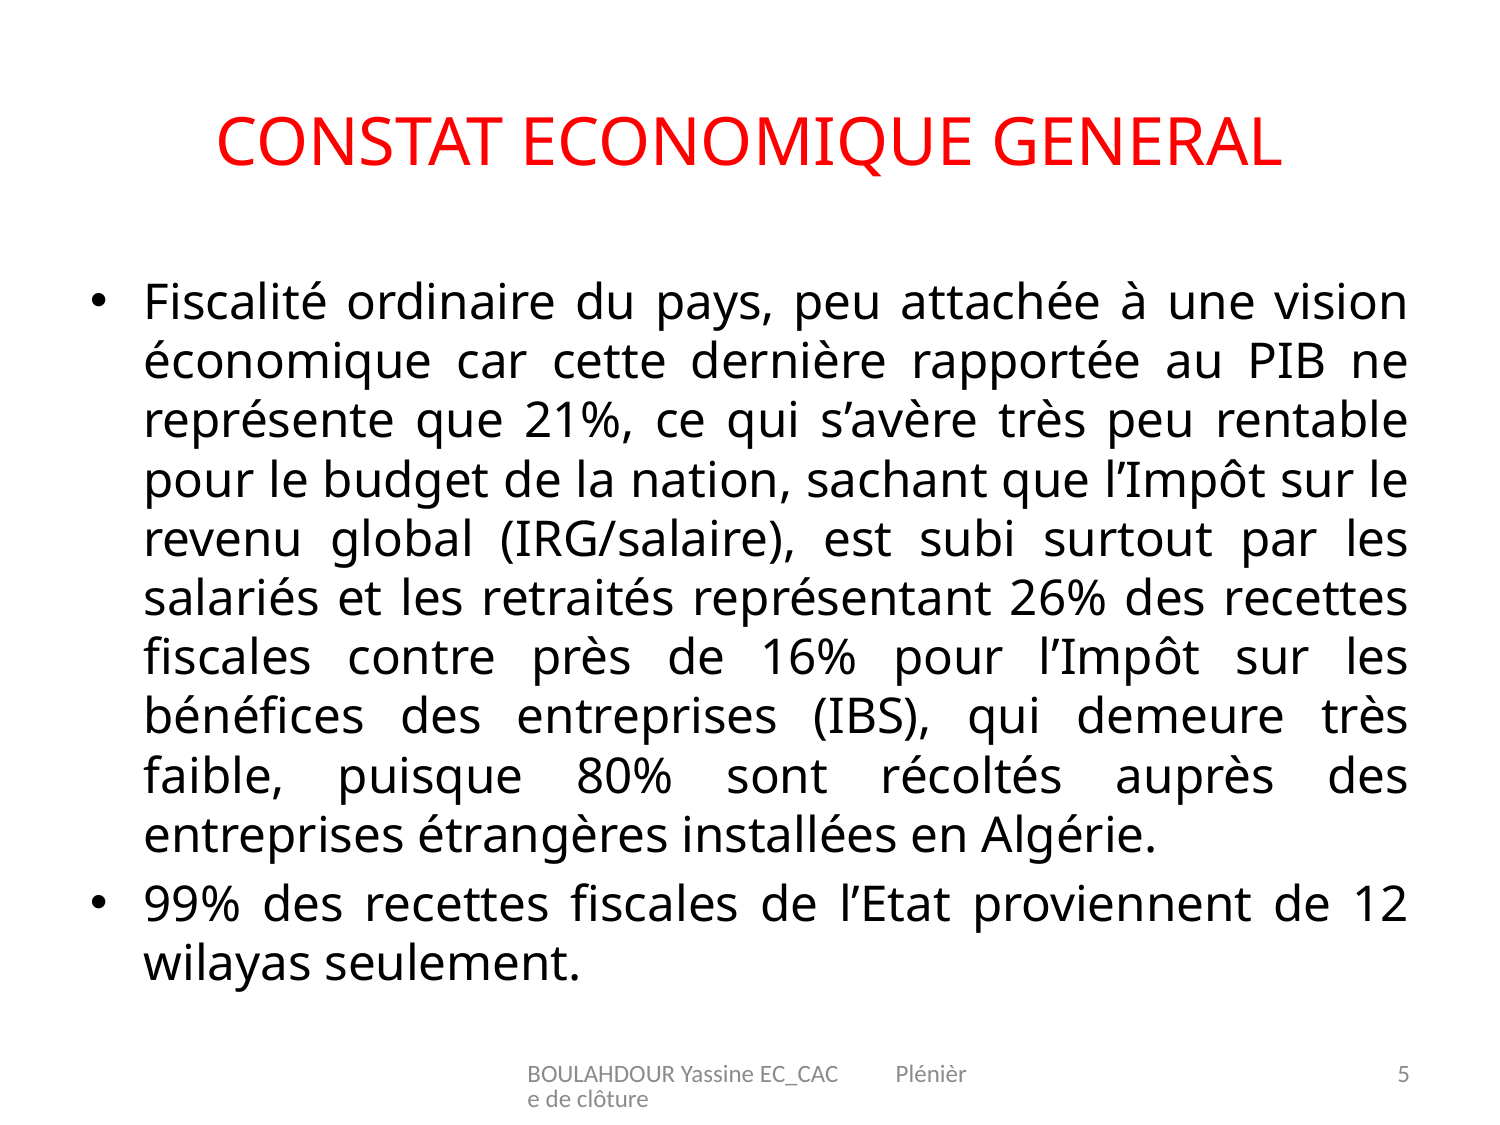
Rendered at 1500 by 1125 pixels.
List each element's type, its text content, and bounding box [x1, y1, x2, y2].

slide_number 5 [1074, 1042, 1425, 1103]
footer BOULAHDOUR Yassine EC_CAC Plénière de clôture [512, 1042, 988, 1103]
title CONSTAT ECONOMIQUE GENERAL [75, 45, 1425, 233]
list Fiscalité ordinaire du pays, peu attachée à une vision économique car cette dernière rapportée au PIB ne représente que 21%, ce qui s’avère très peu rentable pour le budget de la nation, sachant que l’Impôt sur le revenu global (IRG/salaire), est subi surtout par les salariés et les retraités représentant 26% des recettes fiscales contre près de 16% pour l’Impôt sur les bénéfices des entreprises (IBS), qui demeure très faible, puisque 80% sont récoltés auprès des entreprises étrangères installées en Algérie. 99% des recettes fiscales de l’Etat proviennent de 12 wilayas seulement. [75, 262, 1425, 1005]
